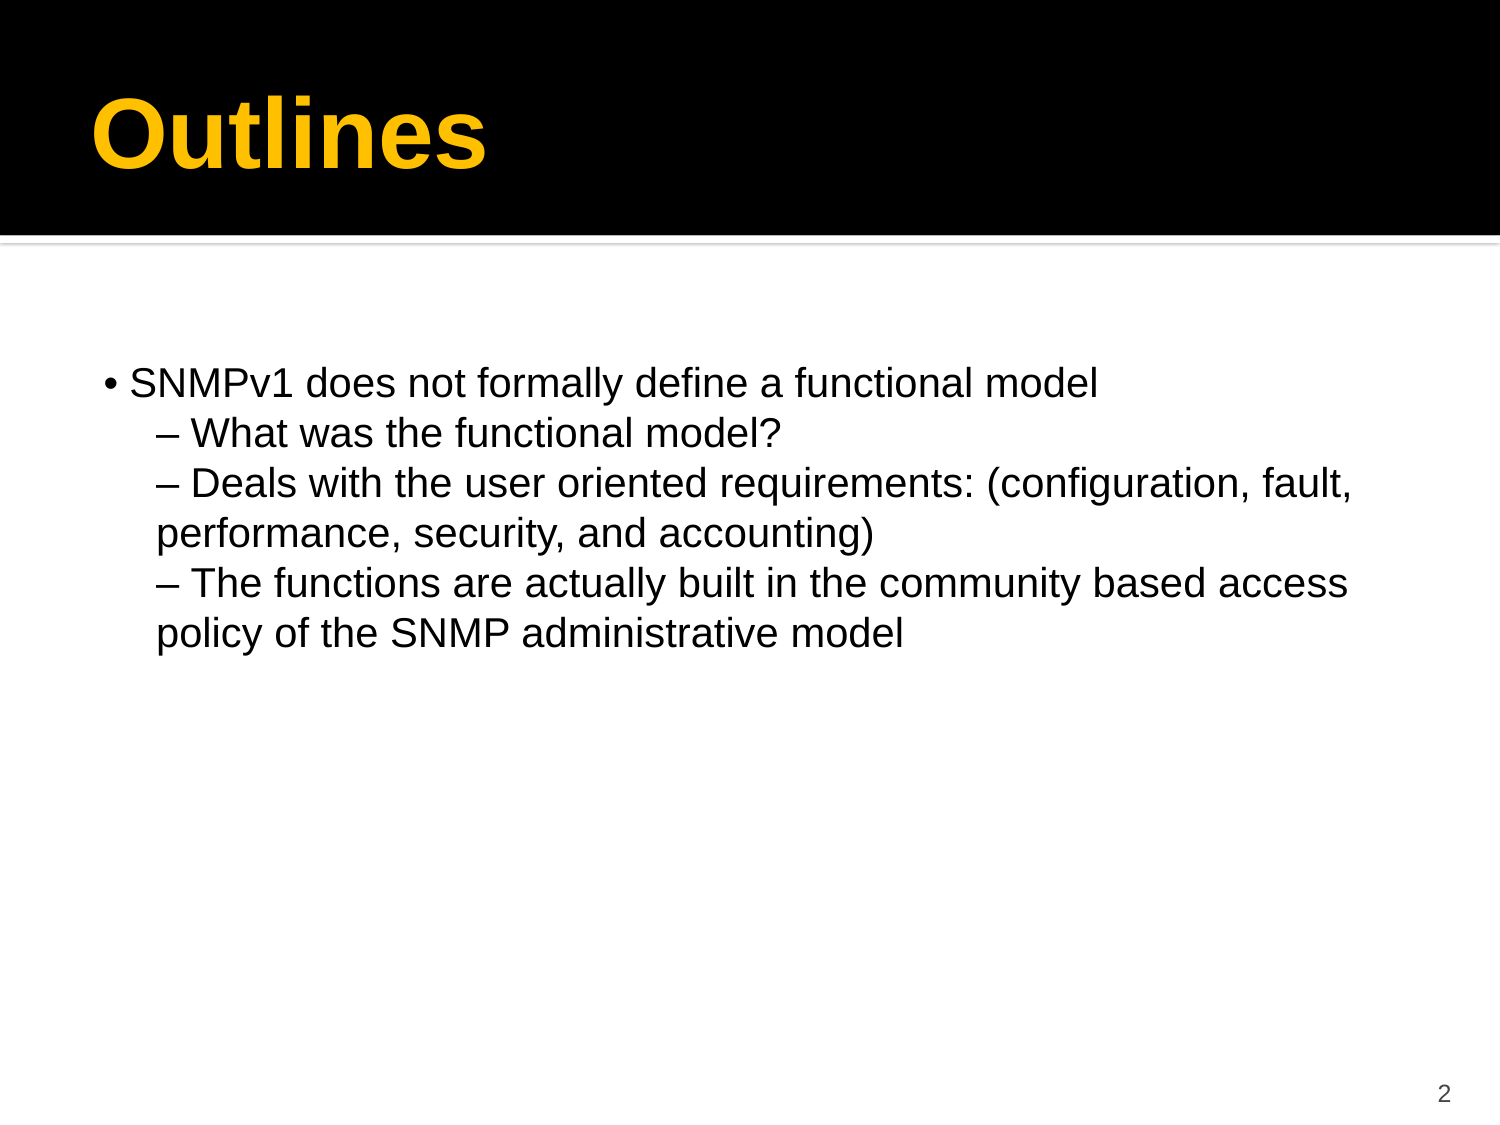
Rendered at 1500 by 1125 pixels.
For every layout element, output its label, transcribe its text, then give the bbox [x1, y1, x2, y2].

list • SNMPv1 does not formally define a functional model – What was the functional model? – Deals with the user oriented requirements: (configuration, fault, performance, security, and accounting) – The functions are actually built in the community based access policy of the SNMP administrative model [75, 291, 1425, 1050]
slide_number 2 [1345, 1062, 1467, 1108]
title Outlines [75, 25, 1425, 231]
